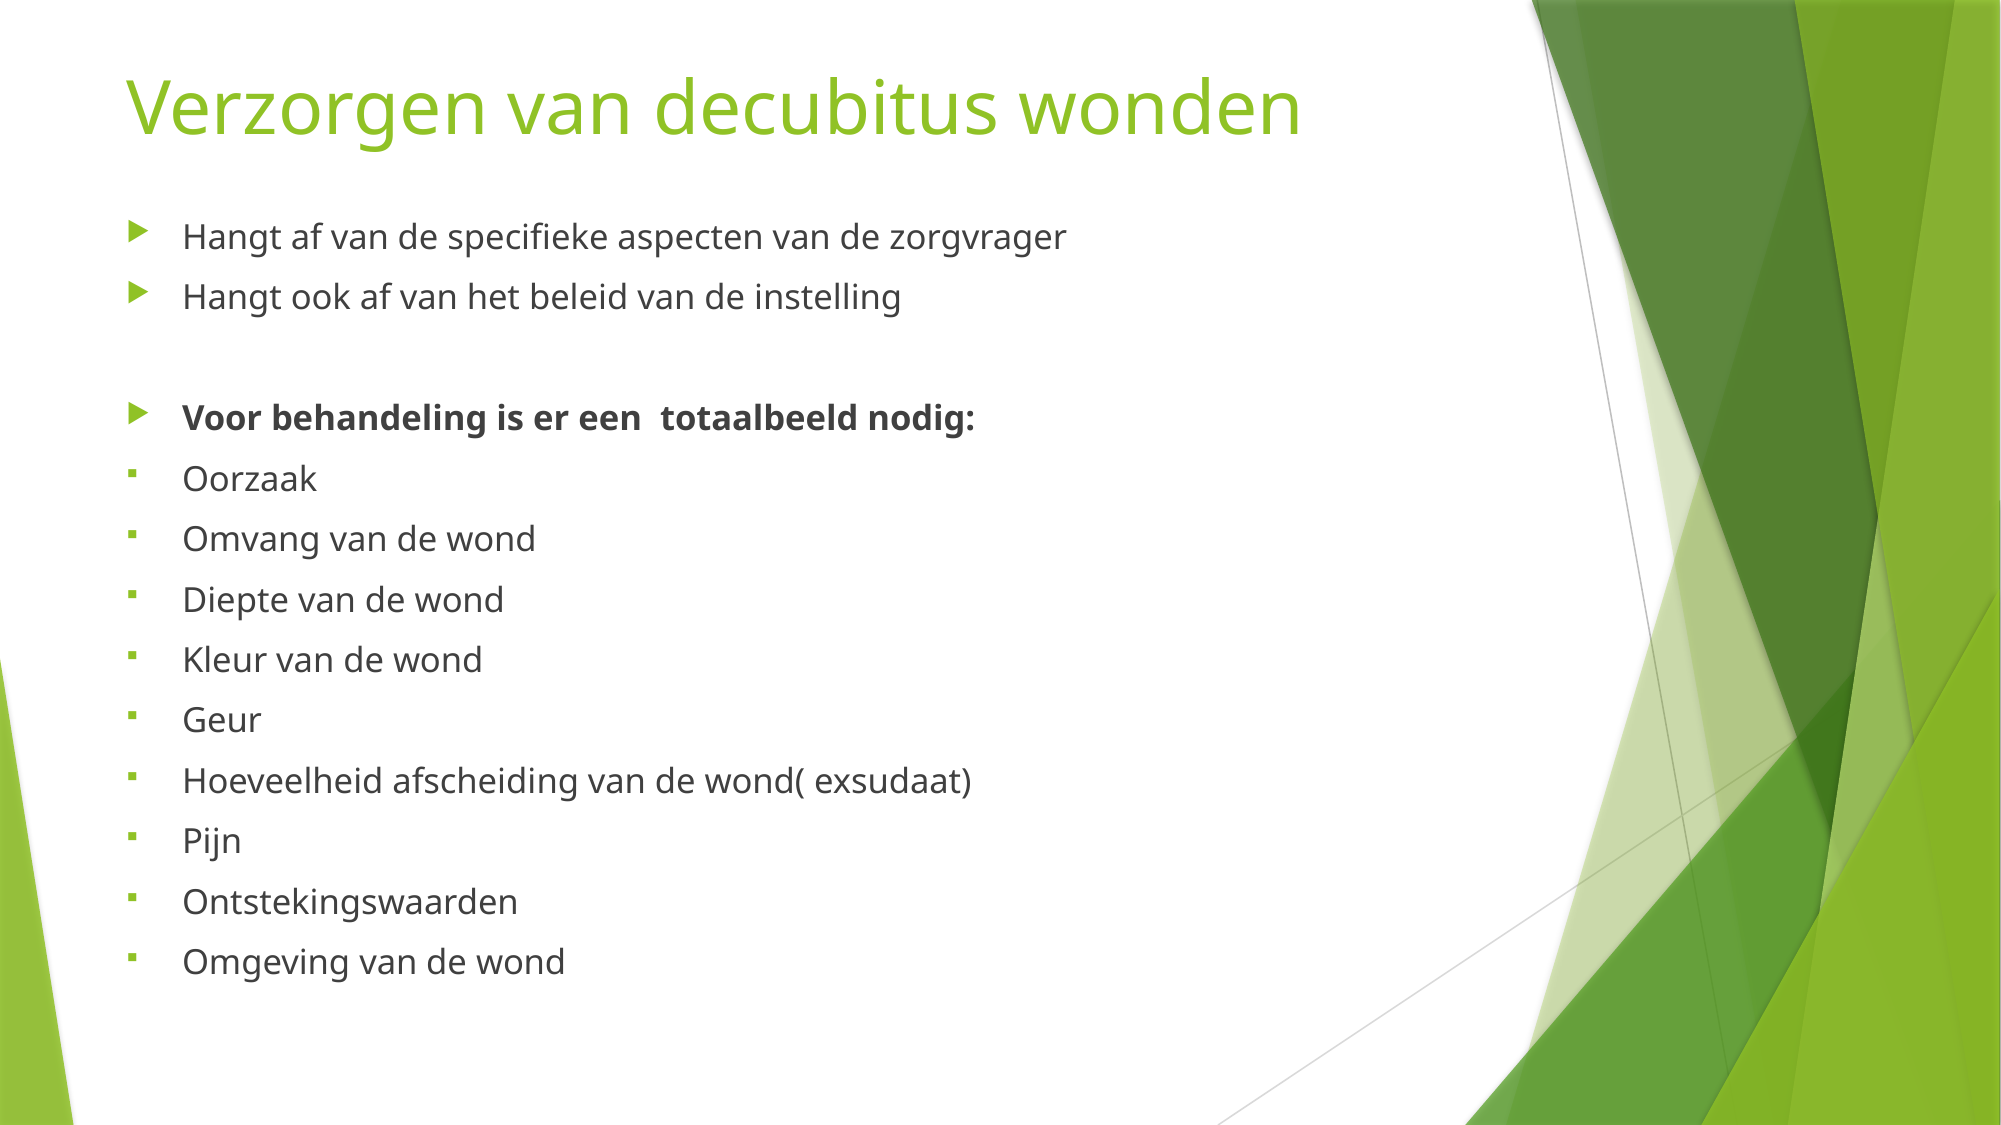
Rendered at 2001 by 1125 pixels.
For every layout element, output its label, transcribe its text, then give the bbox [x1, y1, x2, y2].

list Hangt af van de specifieke aspecten van de zorgvrager Hangt ook af van het beleid van de instelling Voor behandeling is er een totaalbeeld nodig: Oorzaak Omvang van de wond Diepte van de wond Kleur van de wond Geur Hoeveelheid afscheiding van de wond( exsudaat) Pijn Ontstekingswaarden Omgeving van de wond [111, 207, 1522, 992]
title Verzorgen van decubitus wonden [111, 52, 1522, 186]
